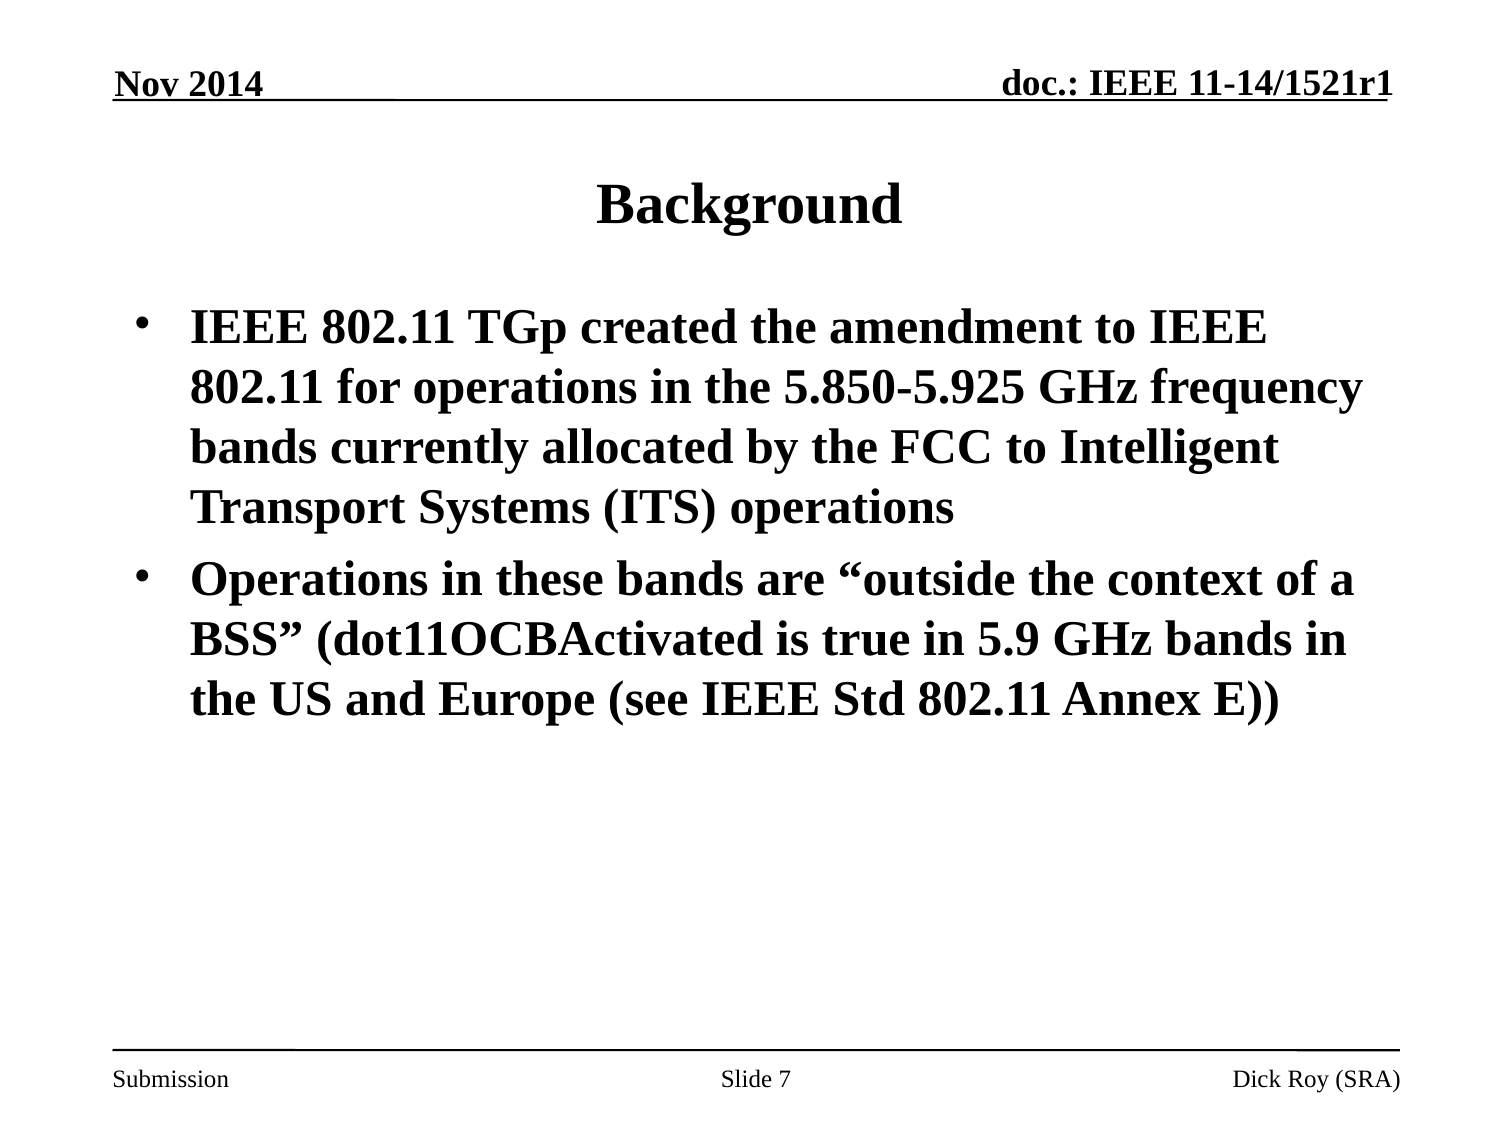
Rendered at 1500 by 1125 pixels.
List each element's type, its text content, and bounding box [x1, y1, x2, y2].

text_box Nov 2014 [114, 59, 493, 104]
list IEEE 802.11 TGp created the amendment to IEEE 802.11 for operations in the 5.850-5.925 GHz frequency bands currently allocated by the FCC to Intelligent Transport Systems (ITS) operations Operations in these bands are “outside the context of a BSS” (dot11OCBActivated is true in 5.9 GHz bands in the US and Europe (see IEEE Std 802.11 Annex E)) [118, 285, 1394, 961]
text_box Slide 7 [712, 1062, 800, 1122]
title Background [112, 112, 1388, 288]
text_box [878, 1062, 1402, 1092]
